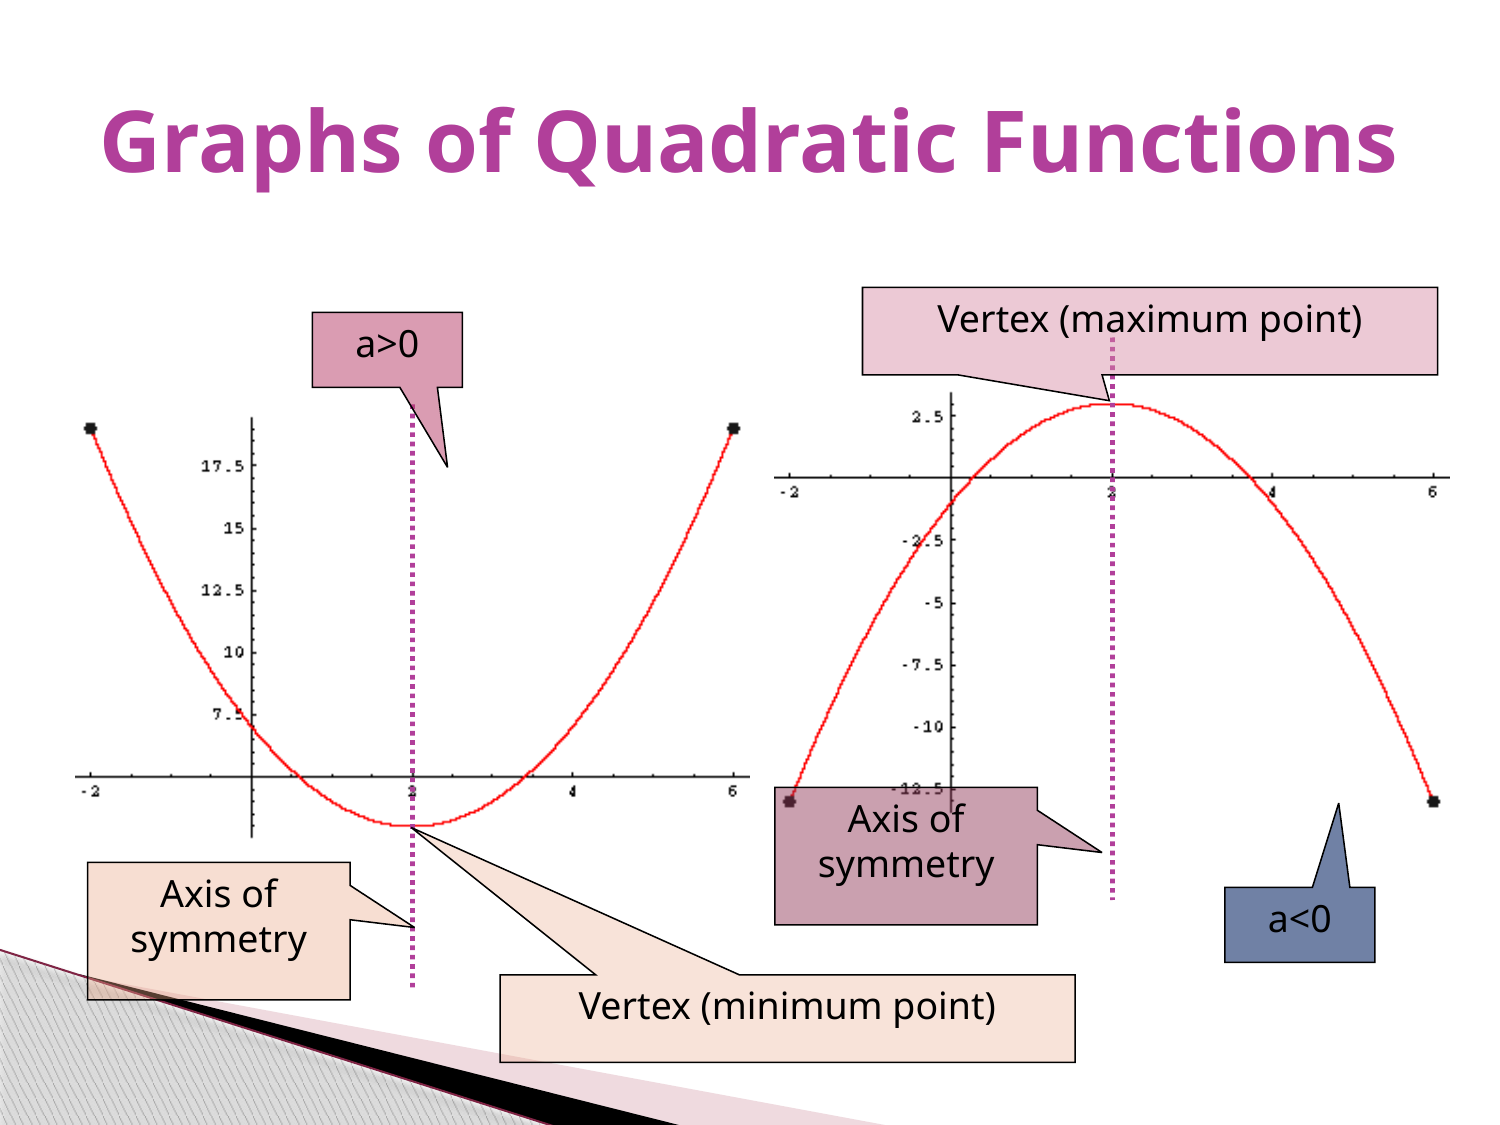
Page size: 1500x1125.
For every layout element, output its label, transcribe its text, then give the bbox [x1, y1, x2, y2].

text_box a<0 [1224, 831, 1375, 963]
picture [74, 412, 751, 844]
text_box a>0 [312, 312, 463, 412]
text_box Axis of symmetry [87, 862, 415, 1000]
text_box Axis of symmetry [774, 829, 1103, 925]
title Graphs of Quadratic Functions [75, 45, 1425, 233]
text_box Vertex (maximum point) [862, 287, 1438, 387]
picture [774, 387, 1451, 820]
text_box Vertex (minimum point) [446, 856, 1076, 1063]
